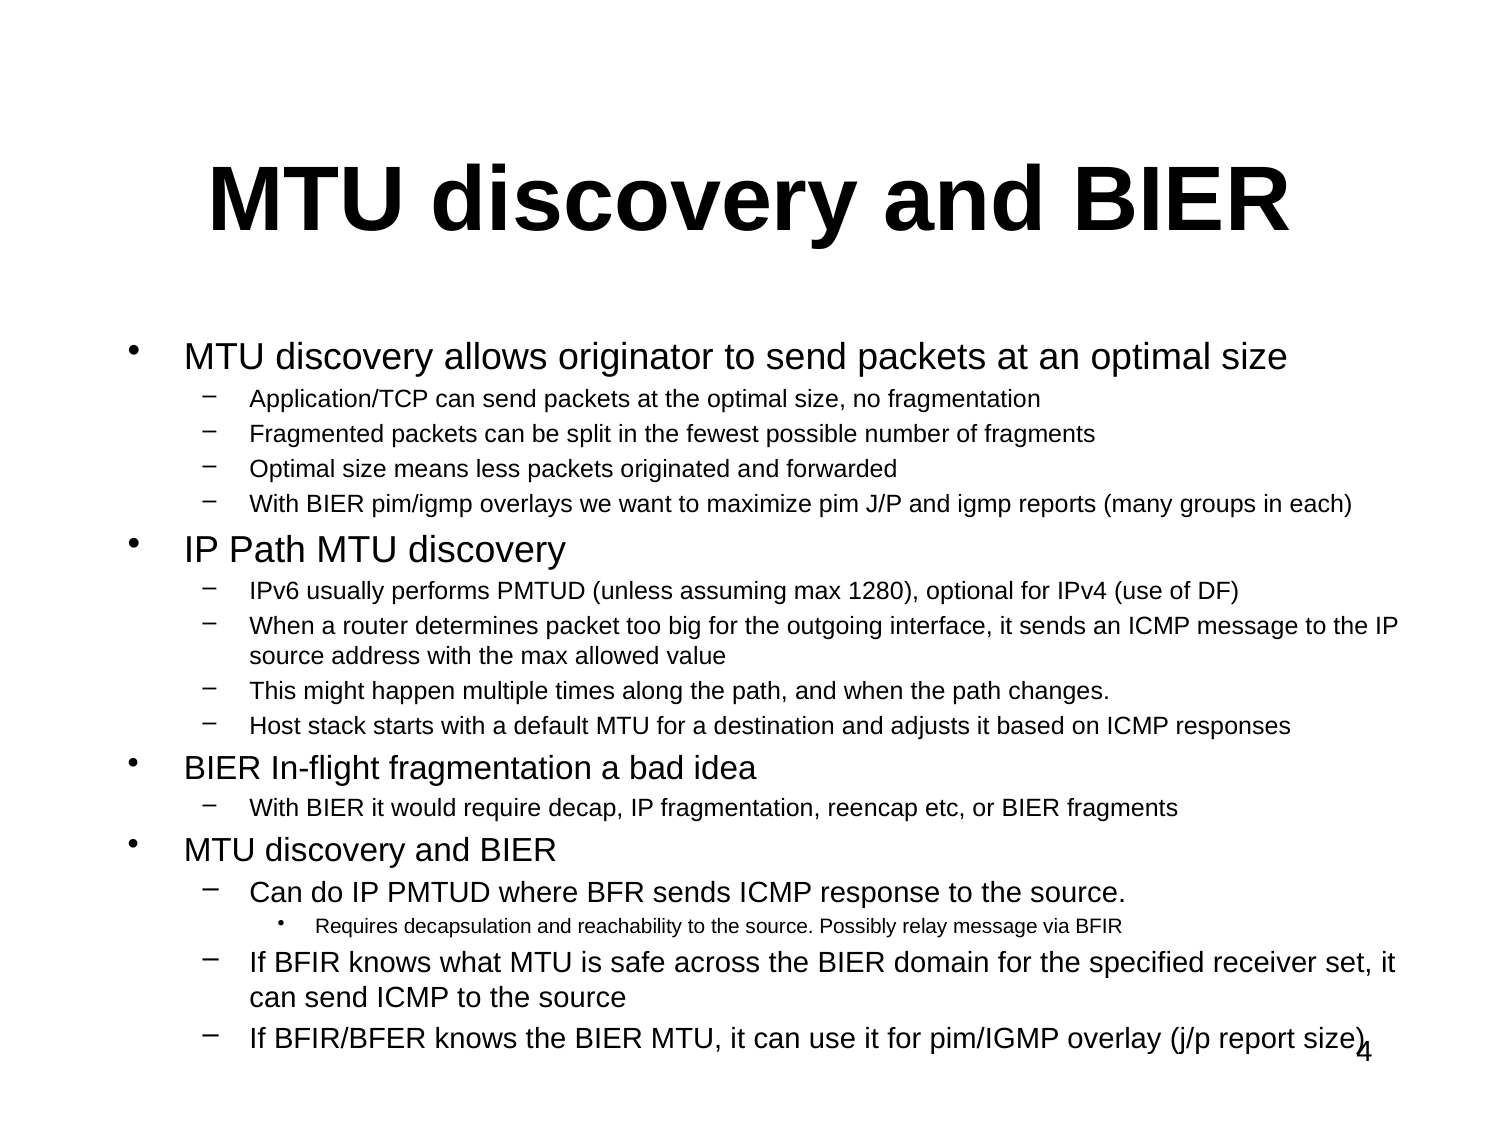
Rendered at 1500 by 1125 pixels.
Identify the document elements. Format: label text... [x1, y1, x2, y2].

title MTU discovery and BIER [112, 99, 1388, 288]
slide_number 4 [1074, 1024, 1388, 1101]
list MTU discovery allows originator to send packets at an optimal size Application/TCP can send packets at the optimal size, no fragmentation Fragmented packets can be split in the fewest possible number of fragments Optimal size means less packets originated and forwarded With BIER pim/igmp overlays we want to maximize pim J/P and igmp reports (many groups in each) IP Path MTU discovery IPv6 usually performs PMTUD (unless assuming max 1280), optional for IPv4 (use of DF) When a router determines packet too big for the outgoing interface, it sends an ICMP message to the IP source address with the max allowed value This might happen multiple times along the path, and when the path changes. Host stack starts with a default MTU for a destination and adjusts it based on ICMP responses BIER In-flight fragmentation a bad idea With BIER it would require decap, IP fragmentation, reencap etc, or BIER fragments MTU discovery and BIER Can do IP PMTUD where BFR sends ICMP response to the source. Requires decapsulation and reachability to the source. Possibly relay message via BFIR If BFIR knows what MTU is safe across the BIER domain for the specified receiver set, it can send ICMP to the source If BFIR/BFER knows the BIER MTU, it can use it for pim/IGMP overlay (j/p report size) [112, 324, 1438, 1063]
